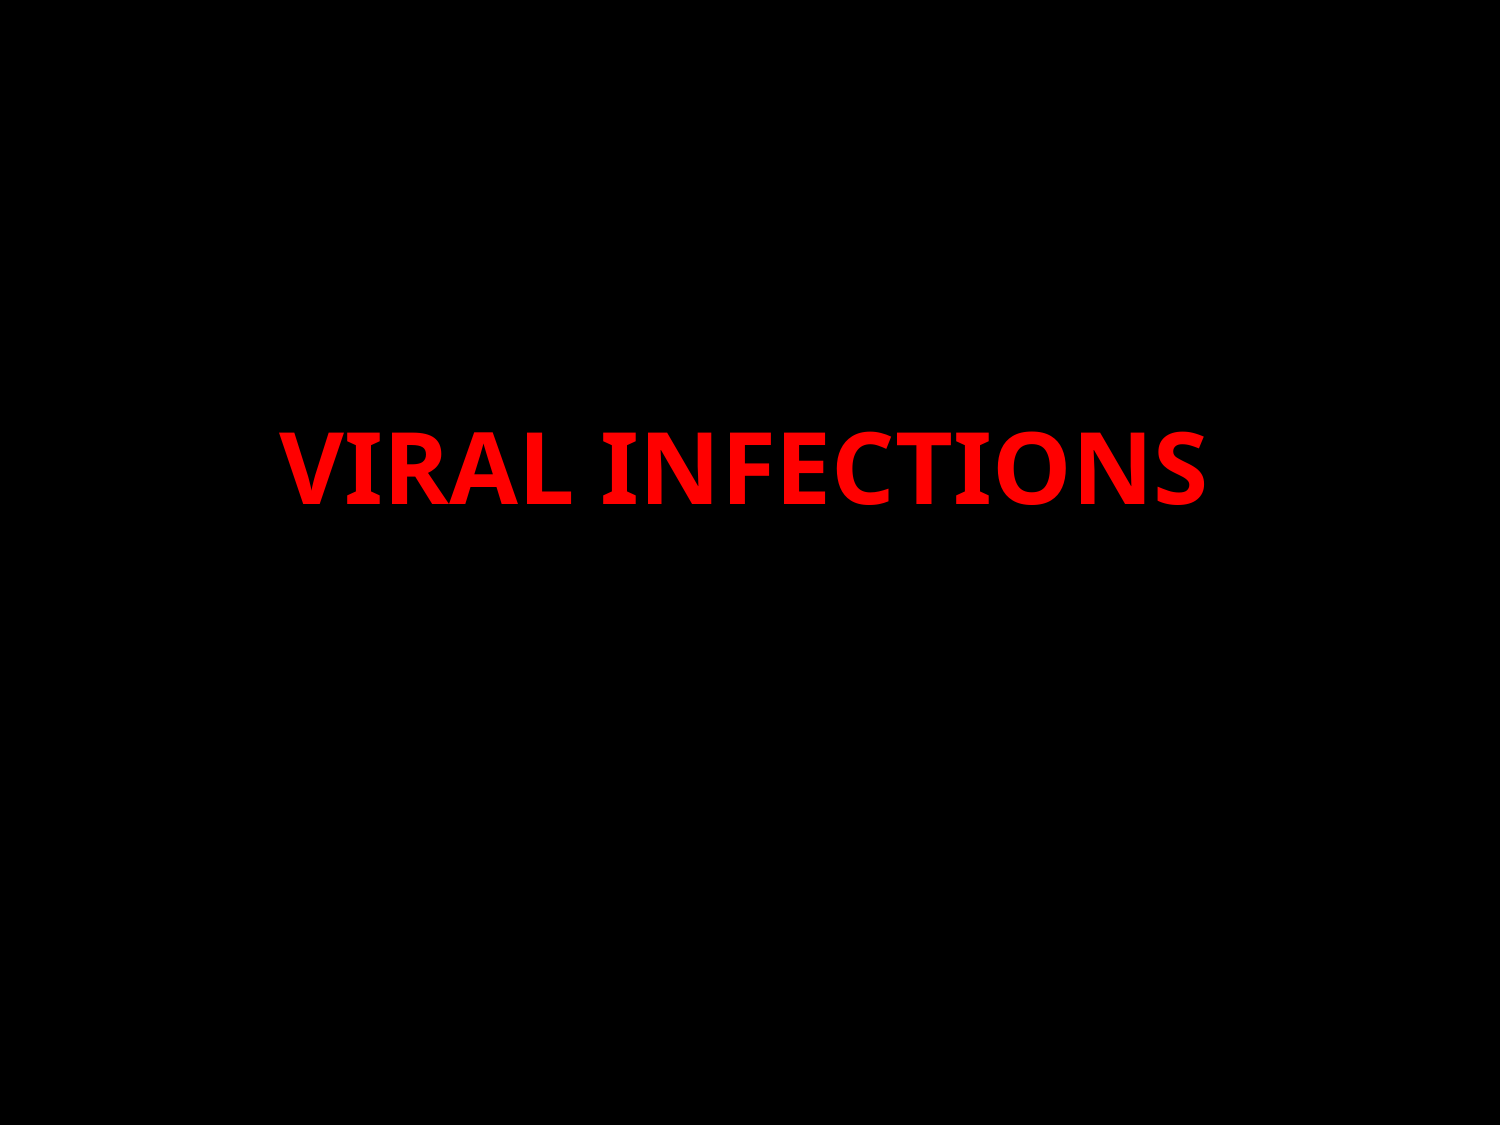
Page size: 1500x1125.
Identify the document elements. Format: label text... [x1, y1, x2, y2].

title Viral Infections [69, 224, 1420, 525]
